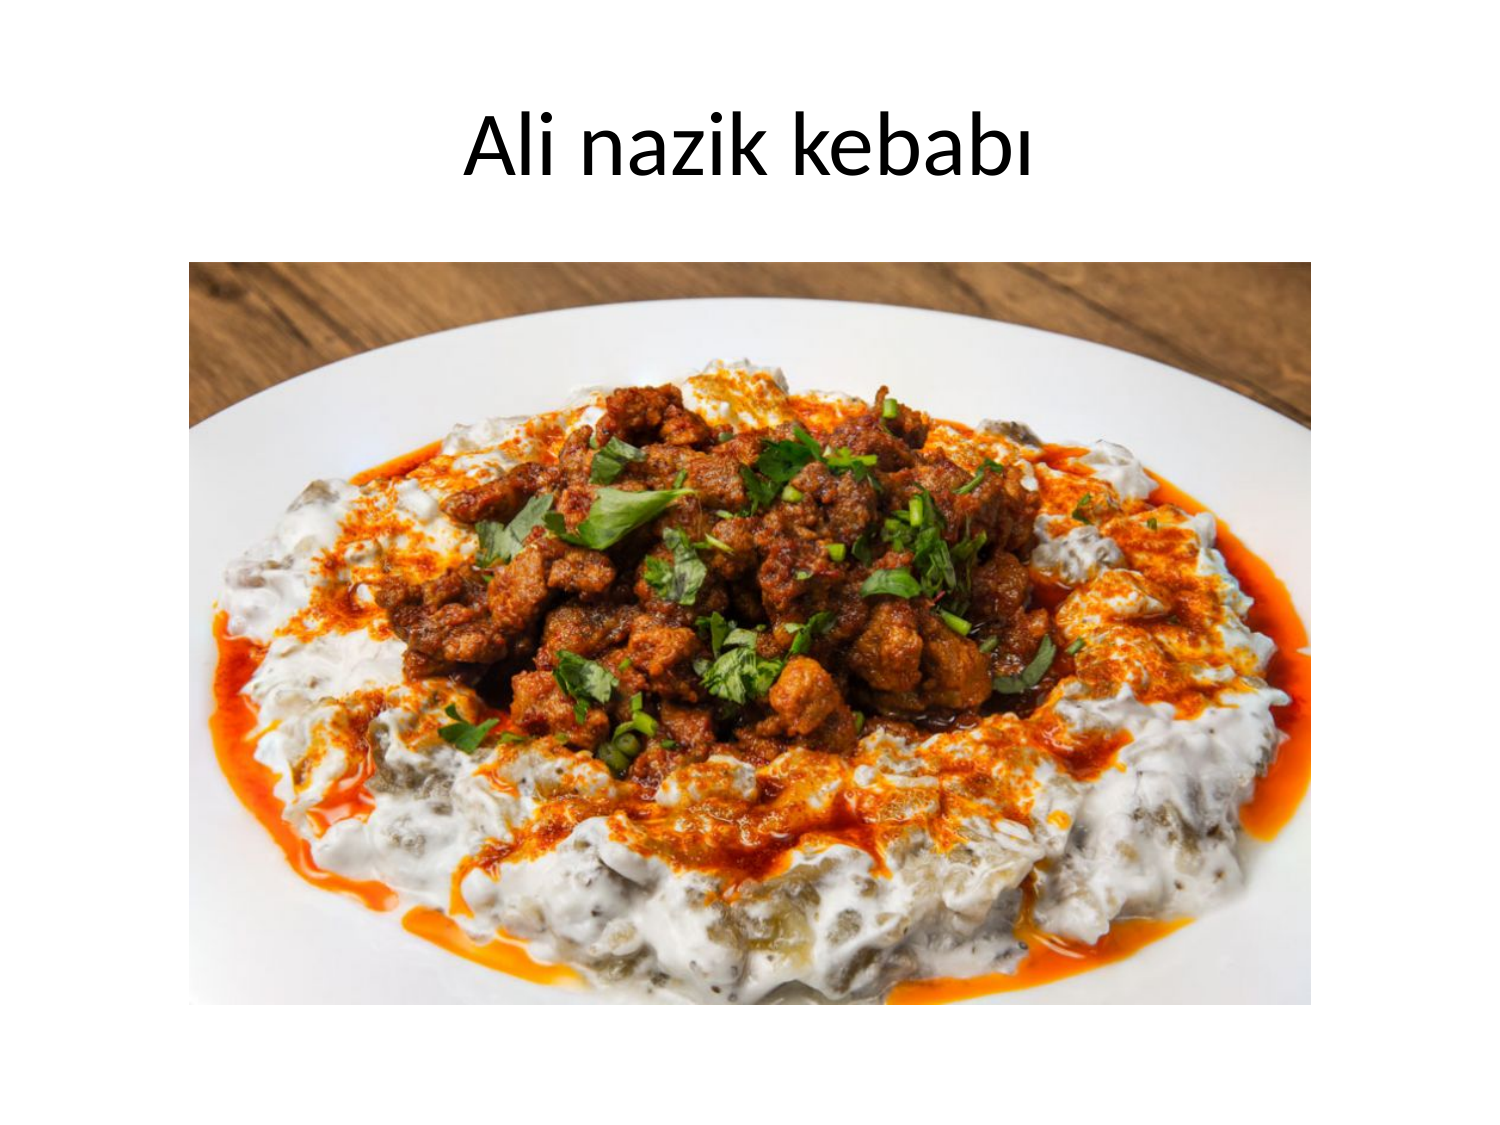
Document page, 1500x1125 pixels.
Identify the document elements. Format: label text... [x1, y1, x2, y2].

title Ali nazik kebabı [75, 45, 1425, 233]
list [189, 262, 1311, 1006]
